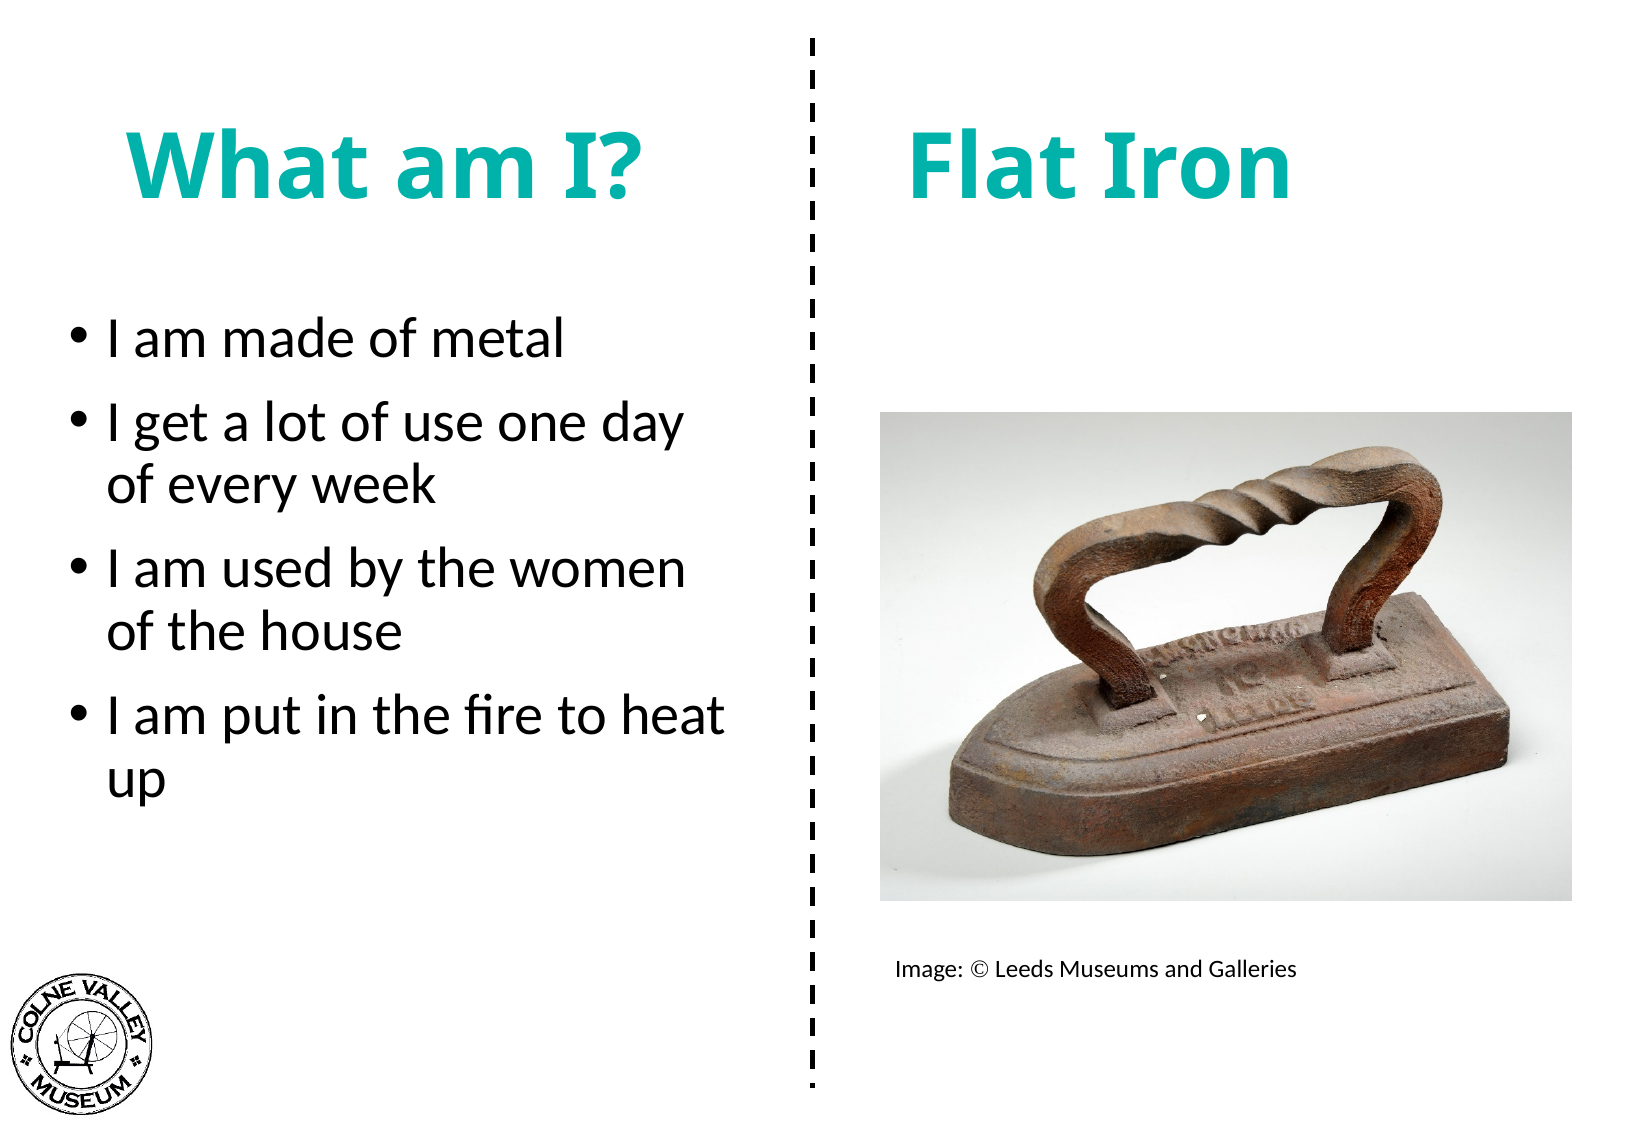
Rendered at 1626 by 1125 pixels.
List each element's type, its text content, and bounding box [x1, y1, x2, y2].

title What am I? [111, 59, 745, 278]
text_box Flat Iron [890, 59, 1524, 278]
picture [0, 965, 158, 1125]
text_box Image:  Leeds Museums and Galleries [880, 944, 1431, 990]
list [880, 412, 1572, 901]
list I am made of metal I get a lot of use one day of every week I am used by the women of the house I am put in the fire to heat up [53, 299, 745, 1014]
